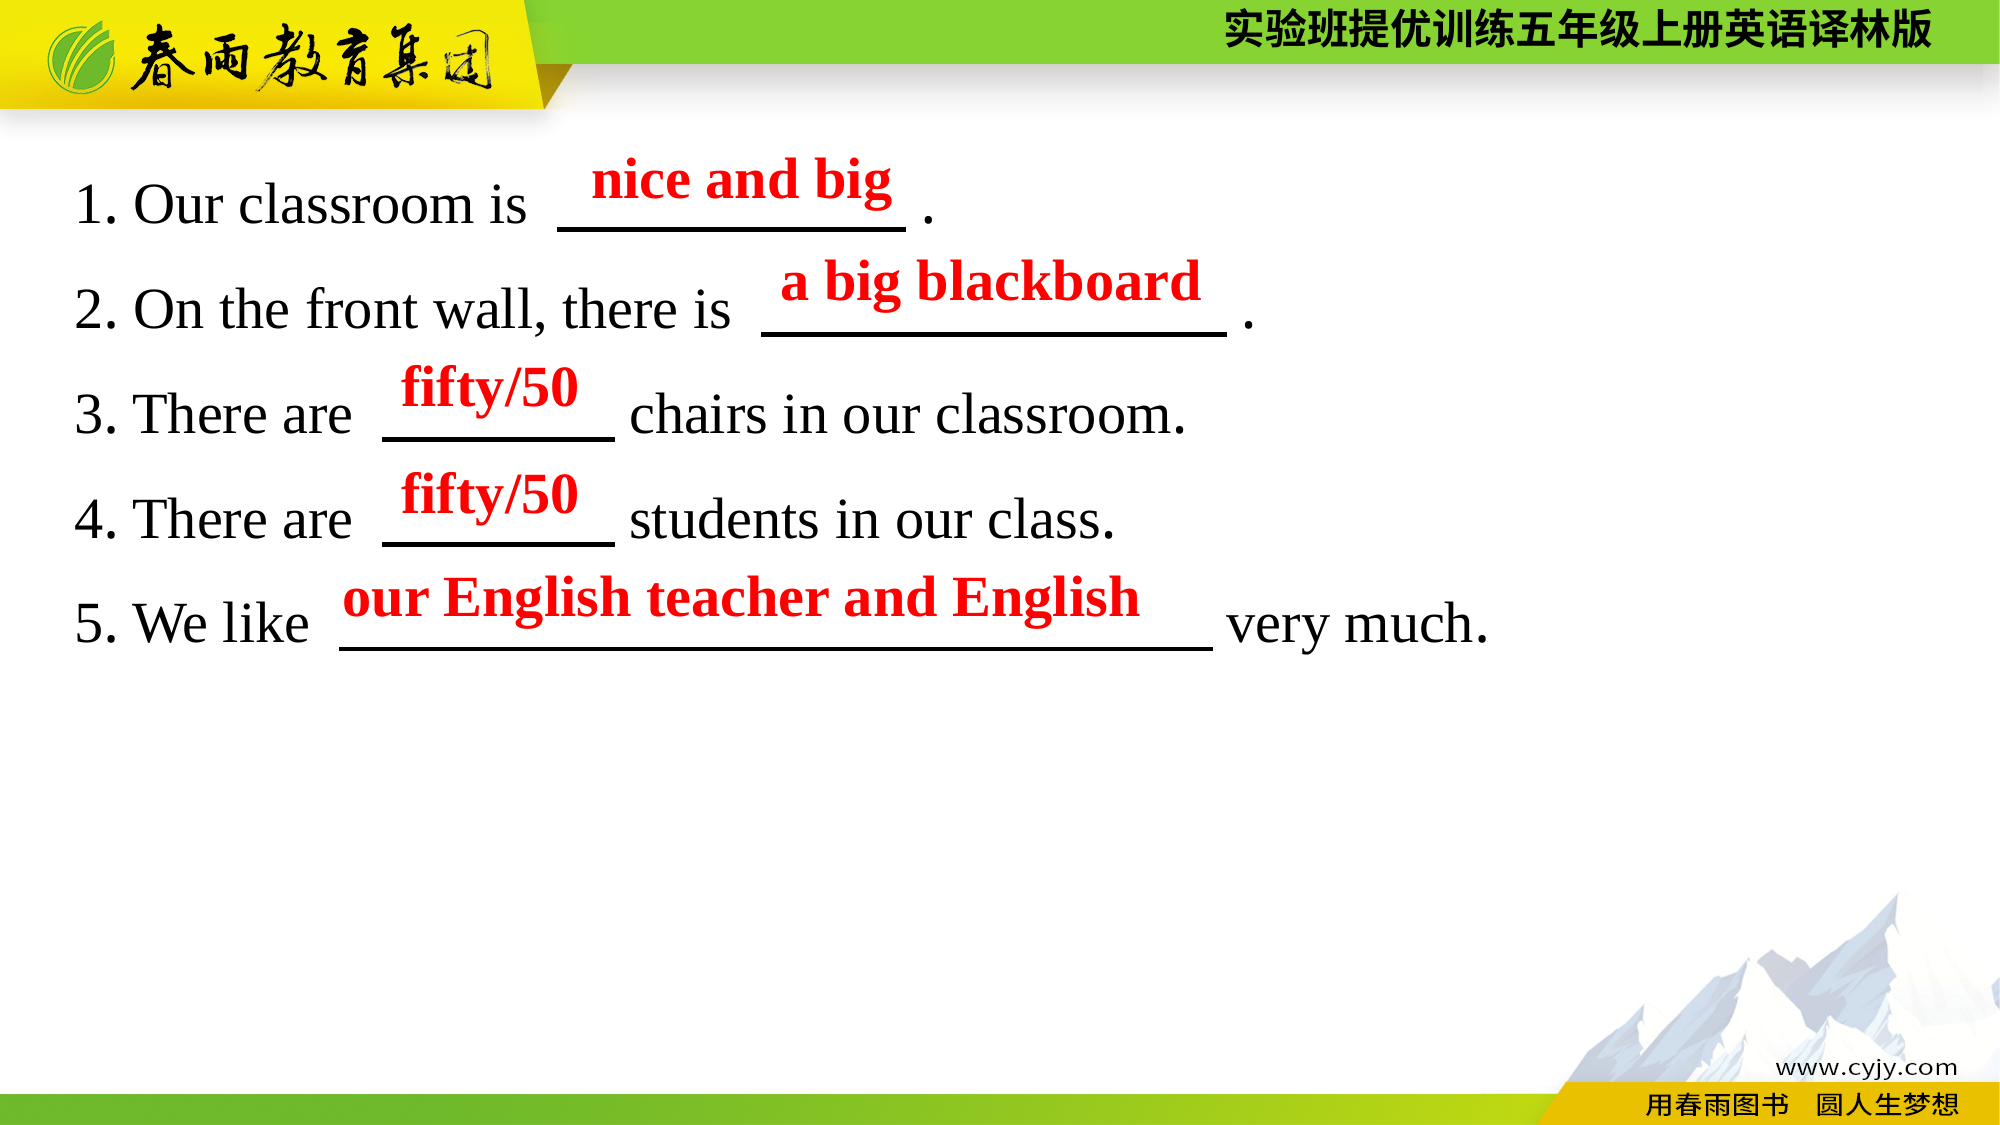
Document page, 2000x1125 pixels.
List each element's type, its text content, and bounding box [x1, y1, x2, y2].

text_box our English teacher and English [327, 551, 1157, 636]
text_box fifty/50 [386, 340, 596, 426]
list 1. Our classroom is . 2. On the front wall, there is . 3. There are chairs in our classroom. 4. There are students in our class. 5. We like very much. [59, 122, 1944, 668]
picture [0, 0, 2000, 1125]
text_box a big blackboard [765, 235, 1218, 320]
text_box nice and big [576, 133, 908, 218]
text_box fifty/50 [386, 448, 596, 533]
